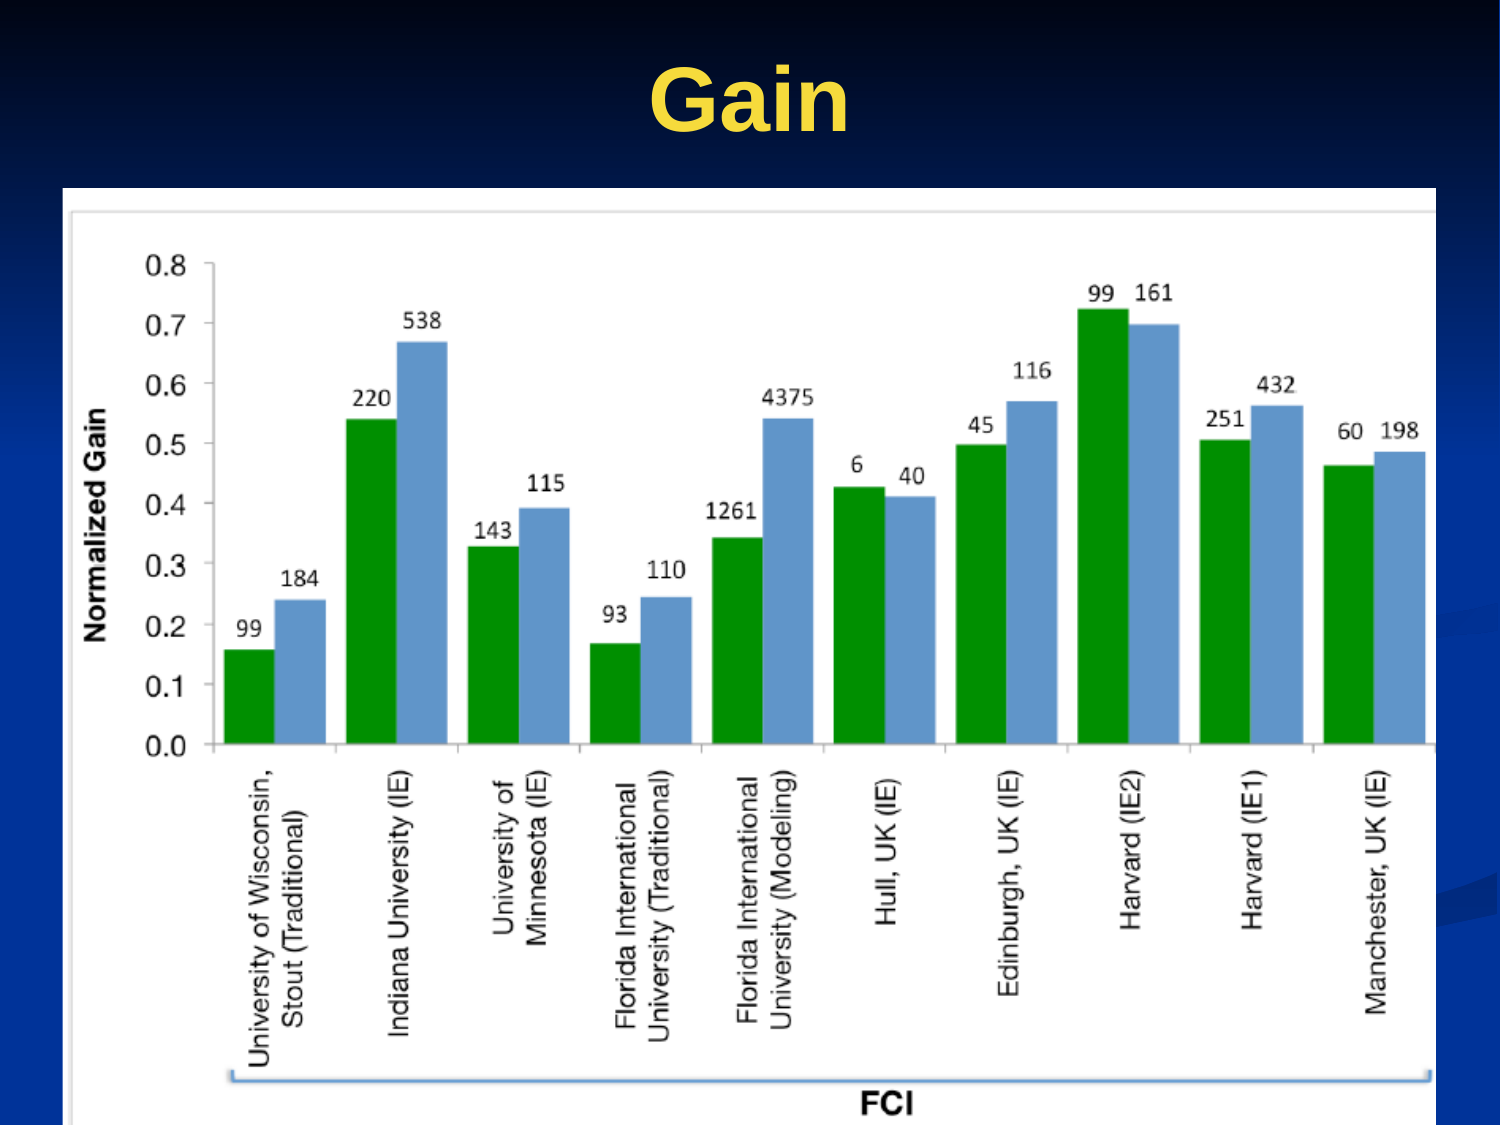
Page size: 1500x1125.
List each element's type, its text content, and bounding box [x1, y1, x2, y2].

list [62, 187, 1437, 1125]
title Gain [74, 1, 1426, 185]
